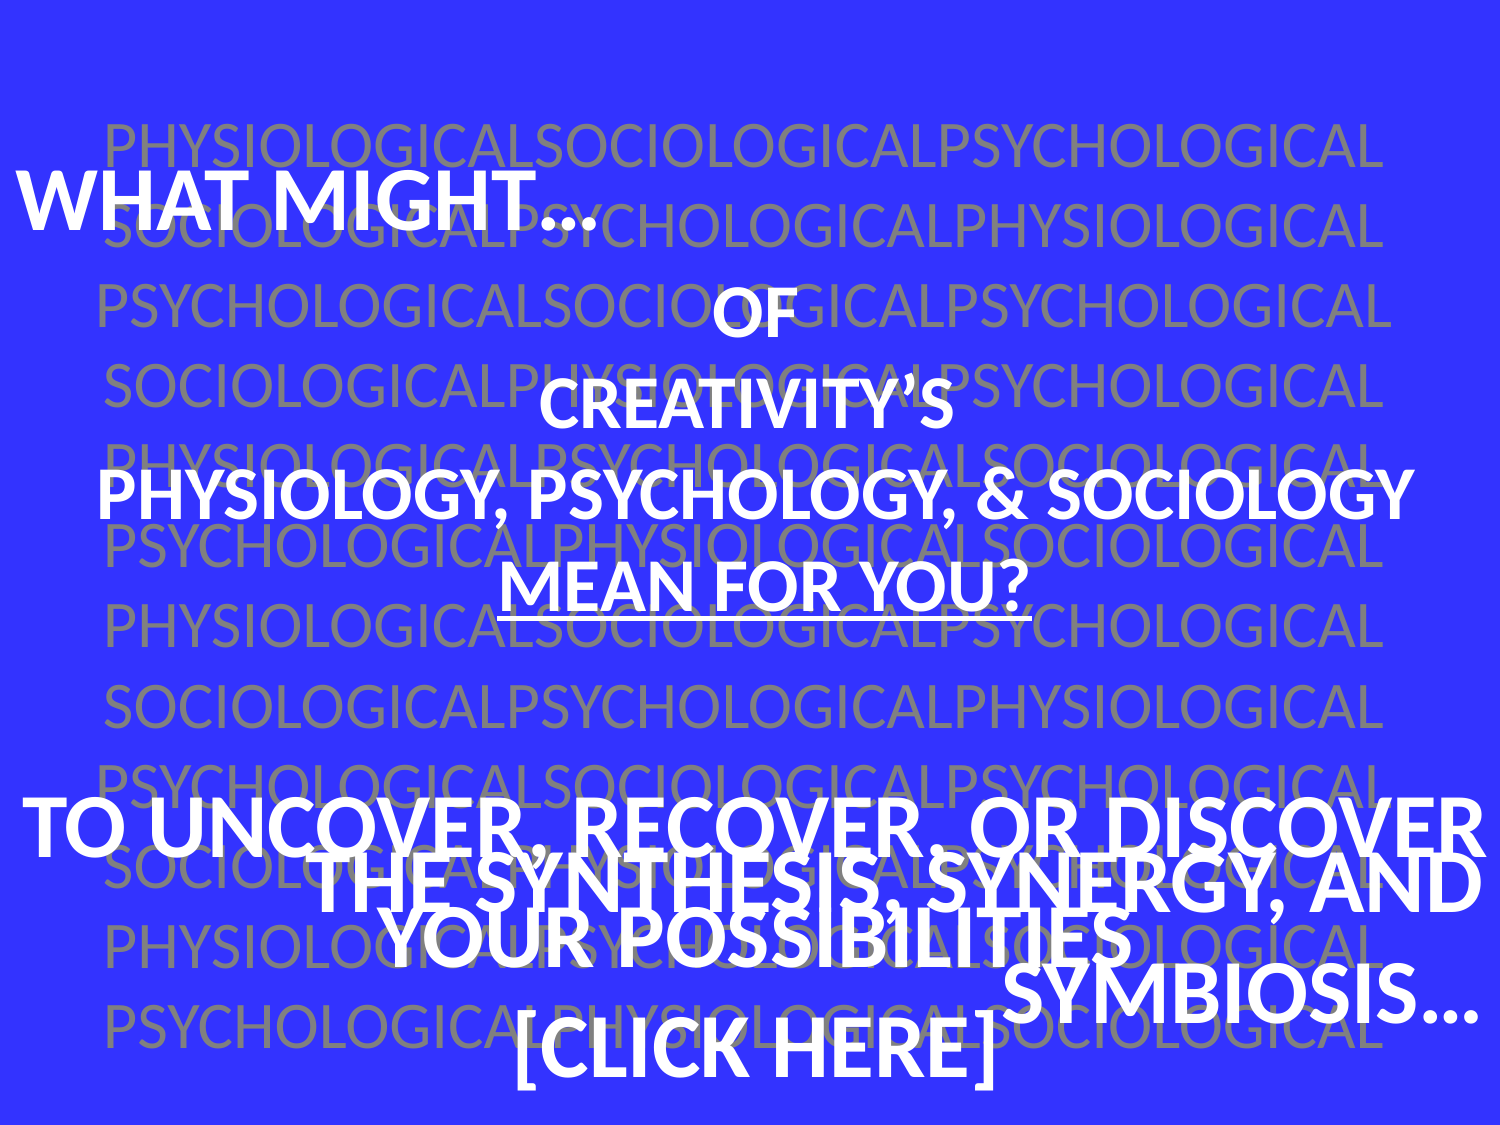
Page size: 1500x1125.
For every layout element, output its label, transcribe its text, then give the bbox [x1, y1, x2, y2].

text_box WHAT MIGHT… [0, 62, 1500, 325]
text_box OF CREATIVITY’S PHYSIOLOGY, PSYCHOLOGY, & SOCIOLOGY MEAN FOR YOU? [0, 325, 1500, 638]
text_box TO UNCOVER, RECOVER, OR DISCOVER YOUR POSSIBILITIES [CLICK HERE] [0, 737, 1500, 1125]
text_box PHYSIOLOGICALSOCIOLOGICALPSYCHOLOGICAL SOCIOLOGICALPSYCHOLOGICALPHYSIOLOGICAL PSYCHOLOGICALSOCIOLOGICALPSYCHOLOGICAL SOCIOLOGICALPHYSIOLOGICALPSYCHOLOGICAL PHYSIOLOGICALPSYCHOLOGICALSOCIOLOGICAL PSYCHOLOGICALPHYSIOLOGICALSOCIOLOGICAL PHYSIOLOGICALSOCIOLOGICALPSYCHOLOGICAL SOCIOLOGICALPSYCHOLOGICALPHYSIOLOGICAL PSYCHOLOGICALSOCIOLOGICALPSYCHOLOGICAL SOCIOLOGICALPHYSIOLOGICALPSYCHOLOGICAL PHYSIOLOGICALPSYCHOLOGICALSOCIOLOGICAL PSYCHOLOGICALPHYSIOLOGICALSOCIOLOGICAL [74, 638, 1413, 737]
